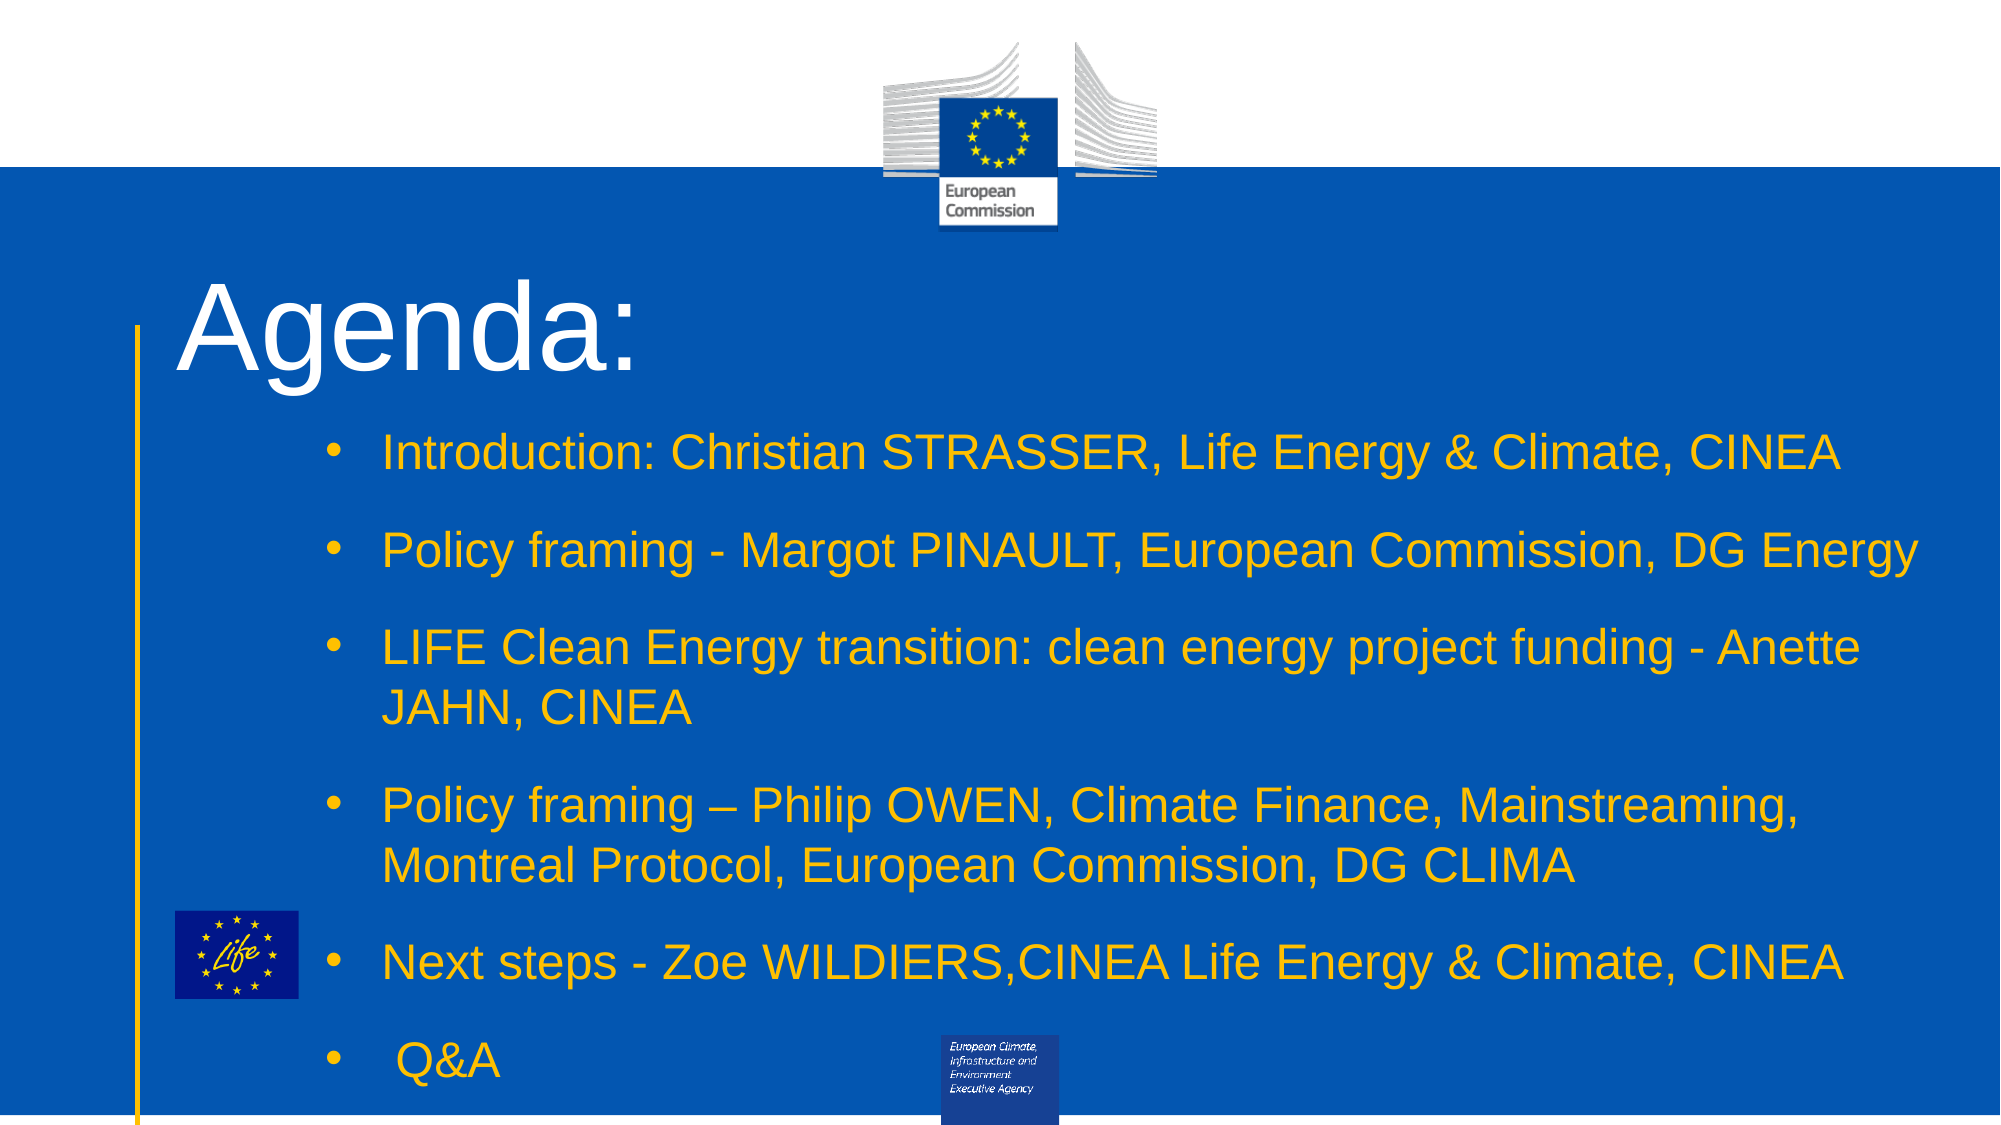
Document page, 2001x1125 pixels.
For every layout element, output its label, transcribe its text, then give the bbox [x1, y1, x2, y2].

picture [175, 910, 299, 999]
picture [883, 42, 1157, 232]
title Agenda: [161, 254, 1813, 383]
subtitle Introduction: Christian STRASSER, Life Energy & Climate, CINEA Policy framing - Margot PINAULT, European Commission, DG Energy LIFE Clean Energy transition: clean energy project funding - Anette JAHN, CINEA Policy framing – Philip OWEN, Climate Finance, Mainstreaming, Montreal Protocol, European Commission, DG CLIMA Next steps - Zoe WILDIERS,CINEA Life Energy & Climate, CINEA Q&A [310, 412, 2000, 949]
picture [941, 1035, 1060, 1125]
